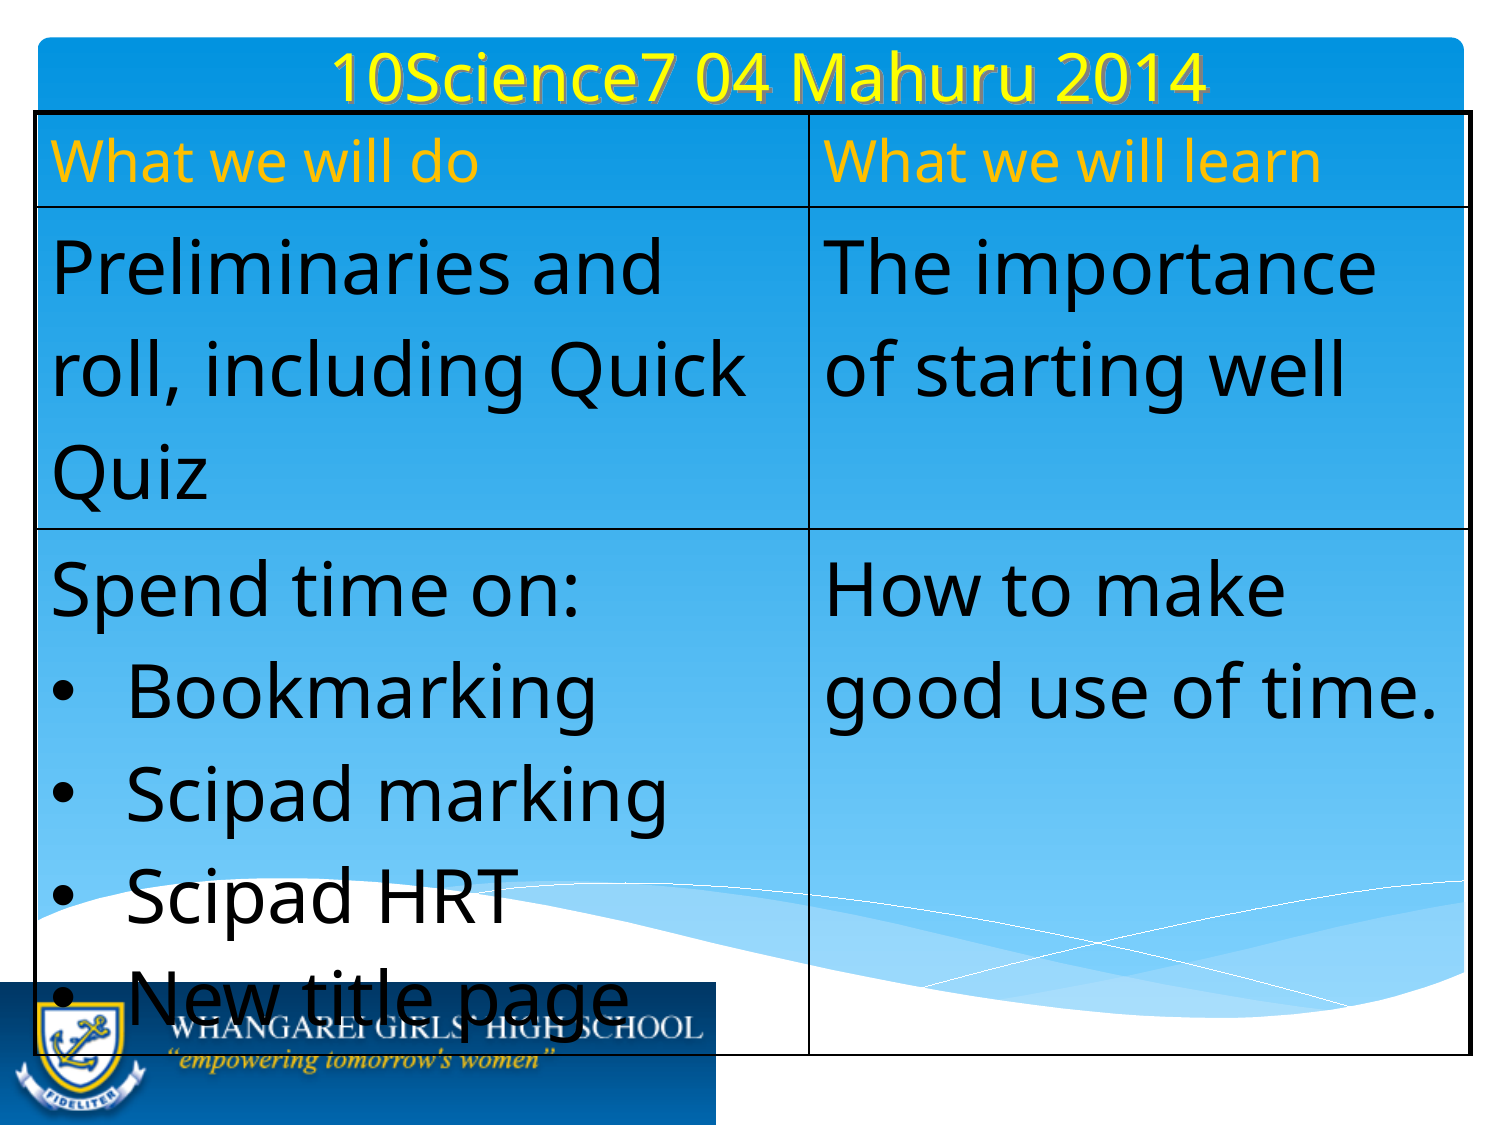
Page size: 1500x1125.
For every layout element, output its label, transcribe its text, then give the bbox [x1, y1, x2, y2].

table_cell Spend time on: Bookmarking Scipad marking Scipad HRT New title page [37, 530, 808, 1054]
table_header What we will do [37, 115, 808, 206]
table_cell The importance of starting well [810, 208, 1468, 528]
table_header What we will learn [810, 115, 1468, 206]
table_cell Preliminaries and roll, including Quick Quiz [37, 208, 808, 528]
text_box 10Science7 04 Mahuru 2014 [162, 24, 1375, 110]
picture [0, 982, 716, 1125]
table_cell How to make good use of time. [810, 530, 1468, 1054]
